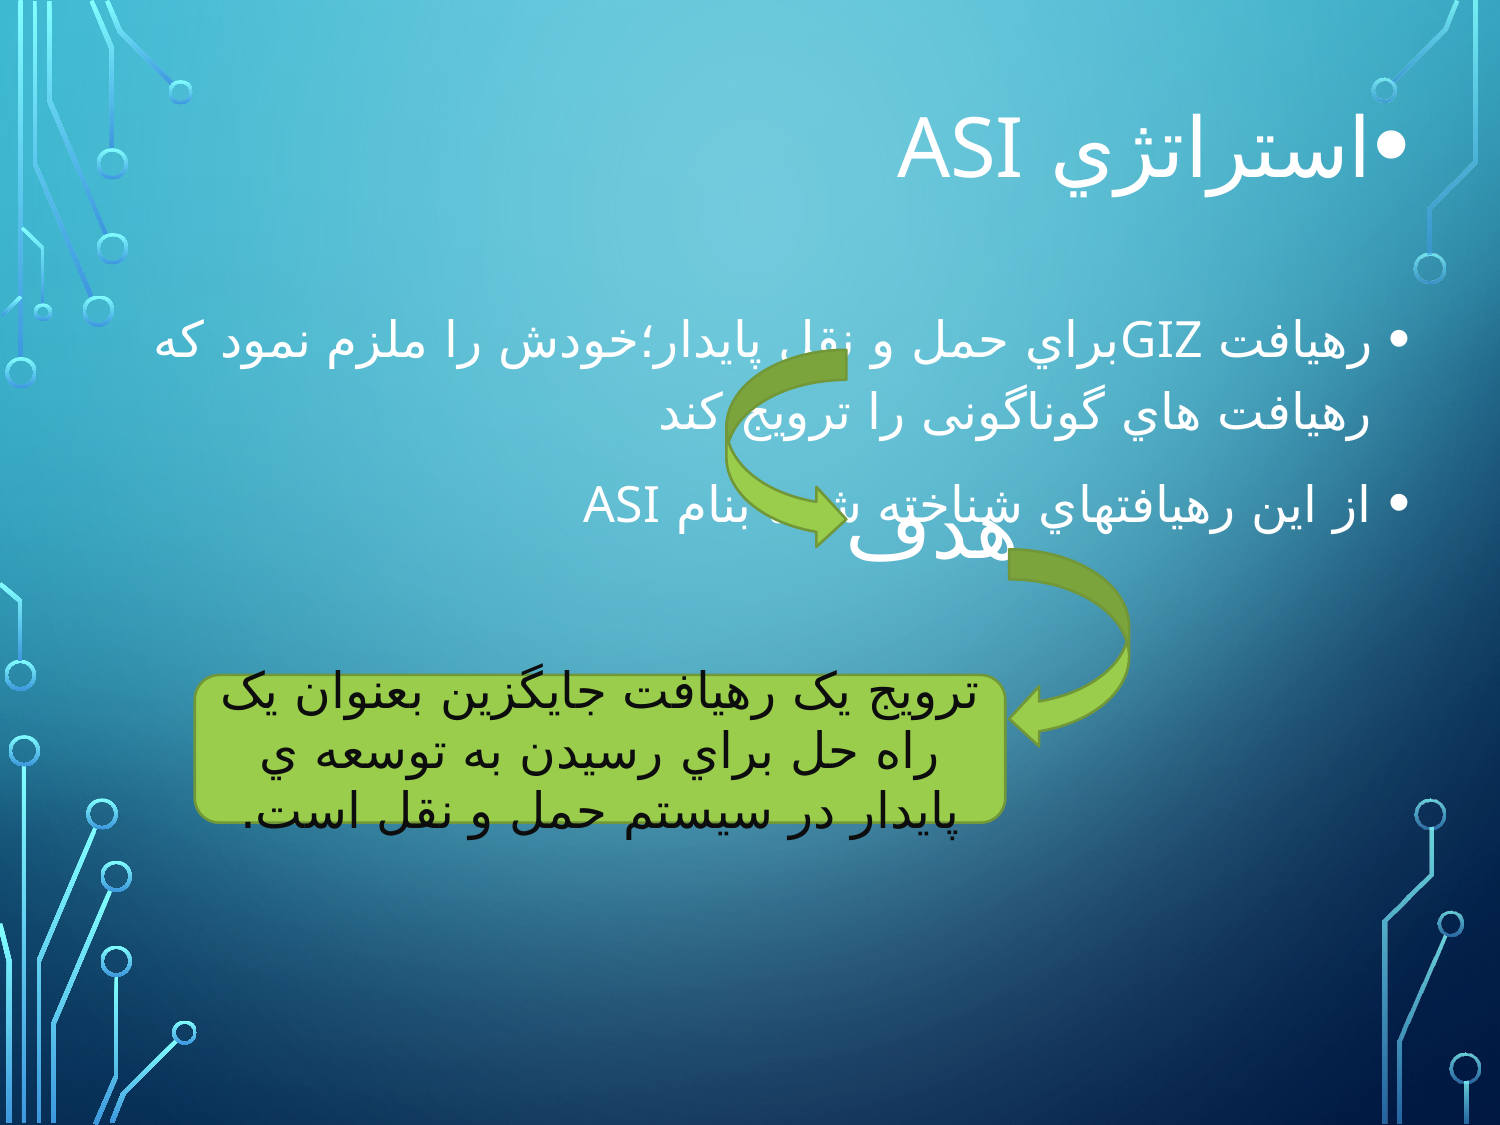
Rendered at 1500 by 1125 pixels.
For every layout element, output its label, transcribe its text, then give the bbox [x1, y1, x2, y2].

text_box [725, 348, 848, 549]
text_box ترویج یک رهیافت جایگزین بعنوان یک راه حل براي رسیدن به توسعه ي پایدار در سیستم حمل و نقل است. [193, 673, 1007, 824]
text_box هدف [830, 468, 1035, 583]
text_box [1007, 548, 1131, 748]
list استراتژي ASI رهیافت GIZبراي حمل و نقل پایدار؛خودش را ملزم نمود که رهیافت هاي گوناگونی را ترویج کند از این رهیافتهاي شناخته شده بنام ASI [75, 66, 1425, 1059]
